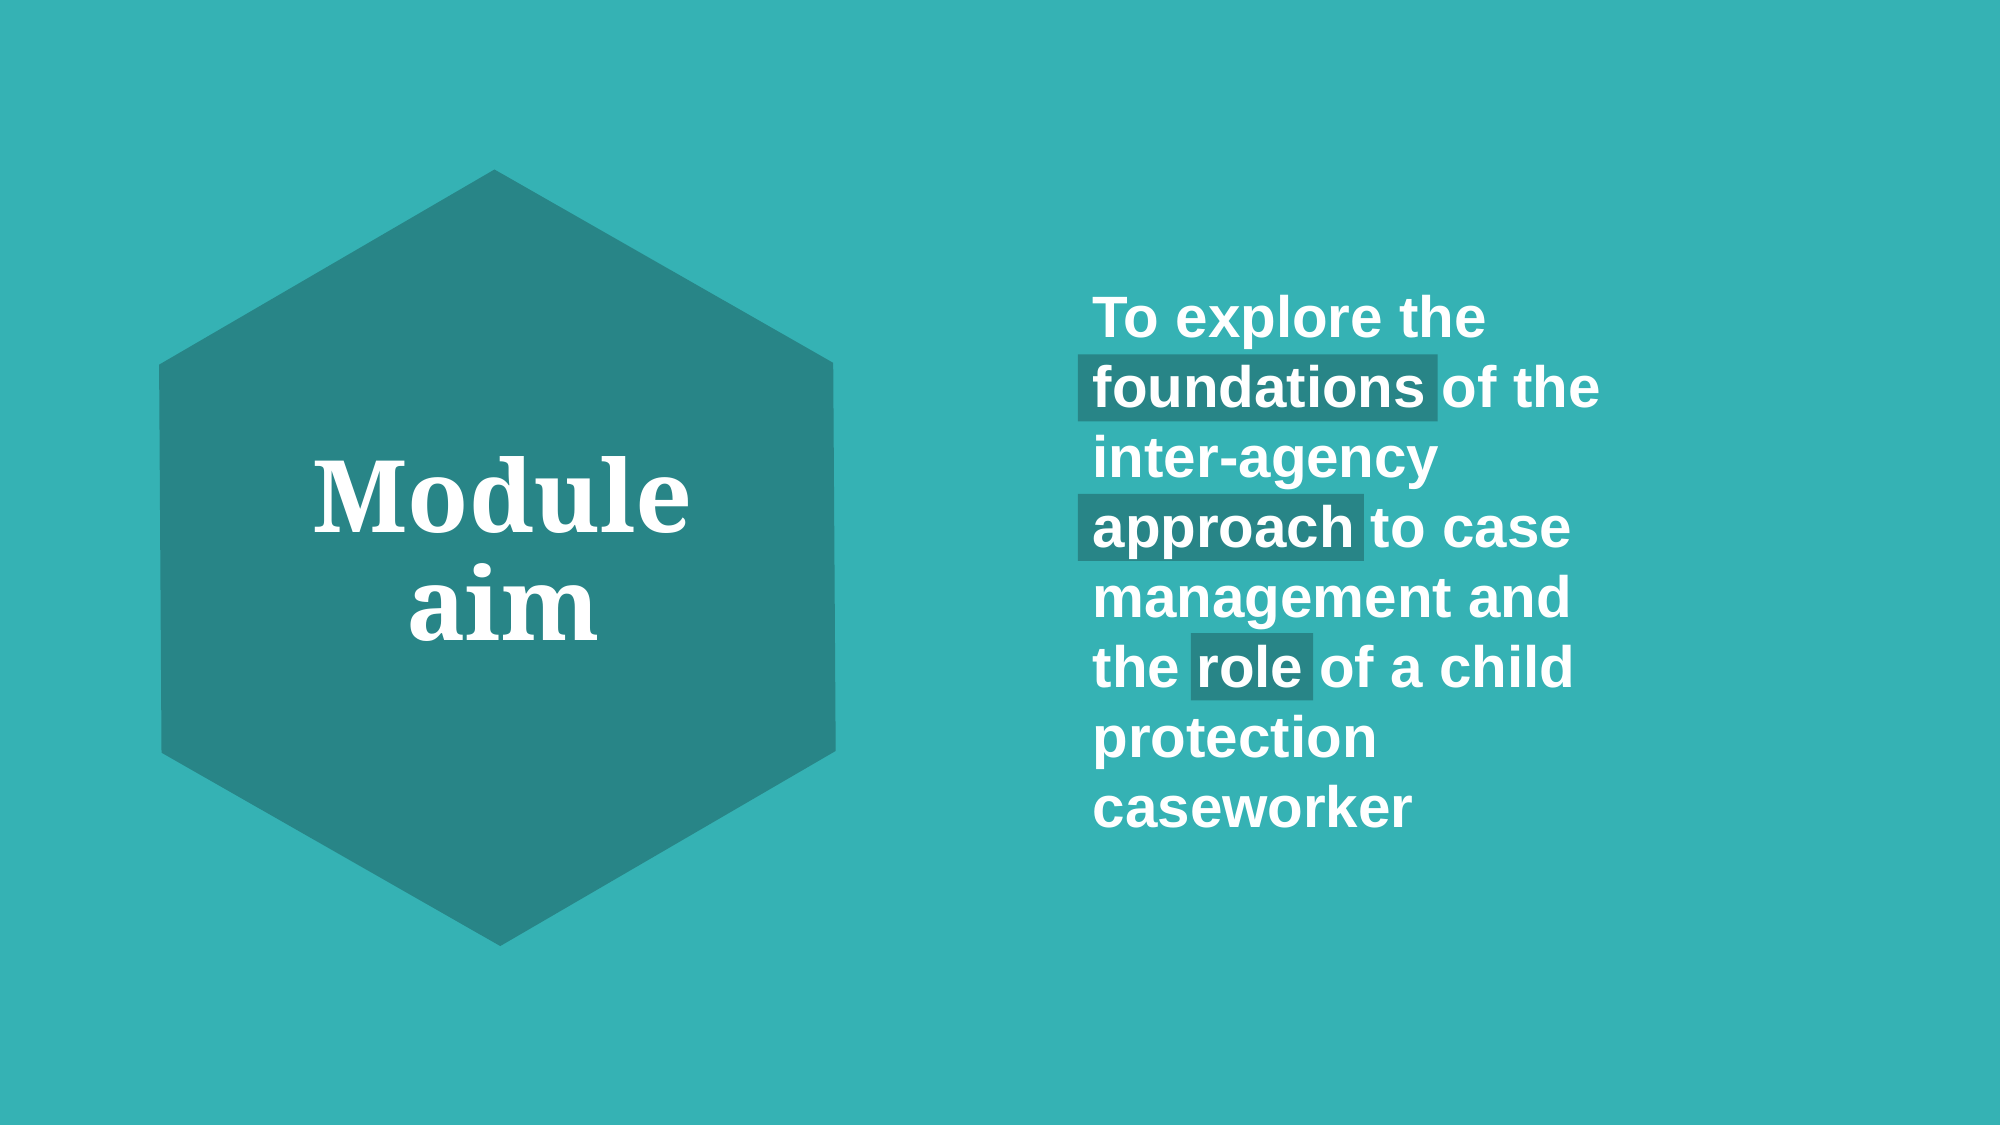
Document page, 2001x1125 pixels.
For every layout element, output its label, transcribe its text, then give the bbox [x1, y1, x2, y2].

text_box To explore the foundations of the inter-agency approach to case management and the role of a child protection caseworker [1077, 272, 1687, 847]
title Module aim [272, 508, 734, 601]
